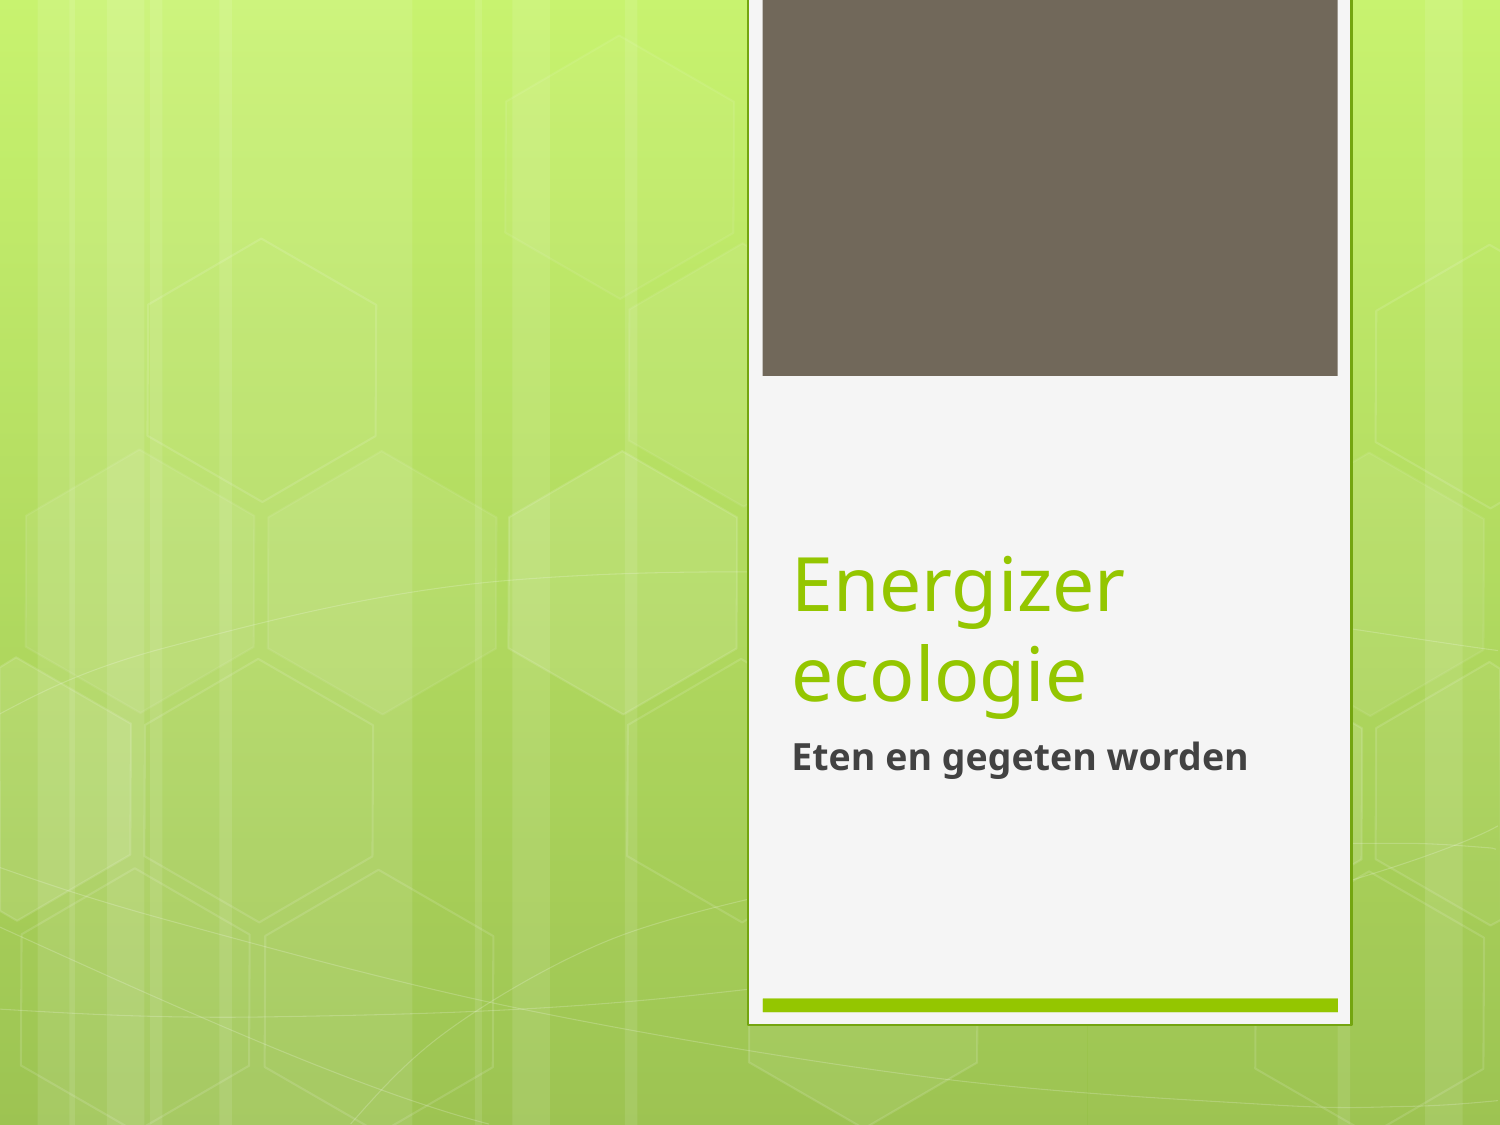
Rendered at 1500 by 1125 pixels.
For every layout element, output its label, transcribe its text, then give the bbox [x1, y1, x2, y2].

subtitle Eten en gegeten worden [776, 725, 1320, 933]
title Energizer ecologie [776, 444, 1320, 724]
